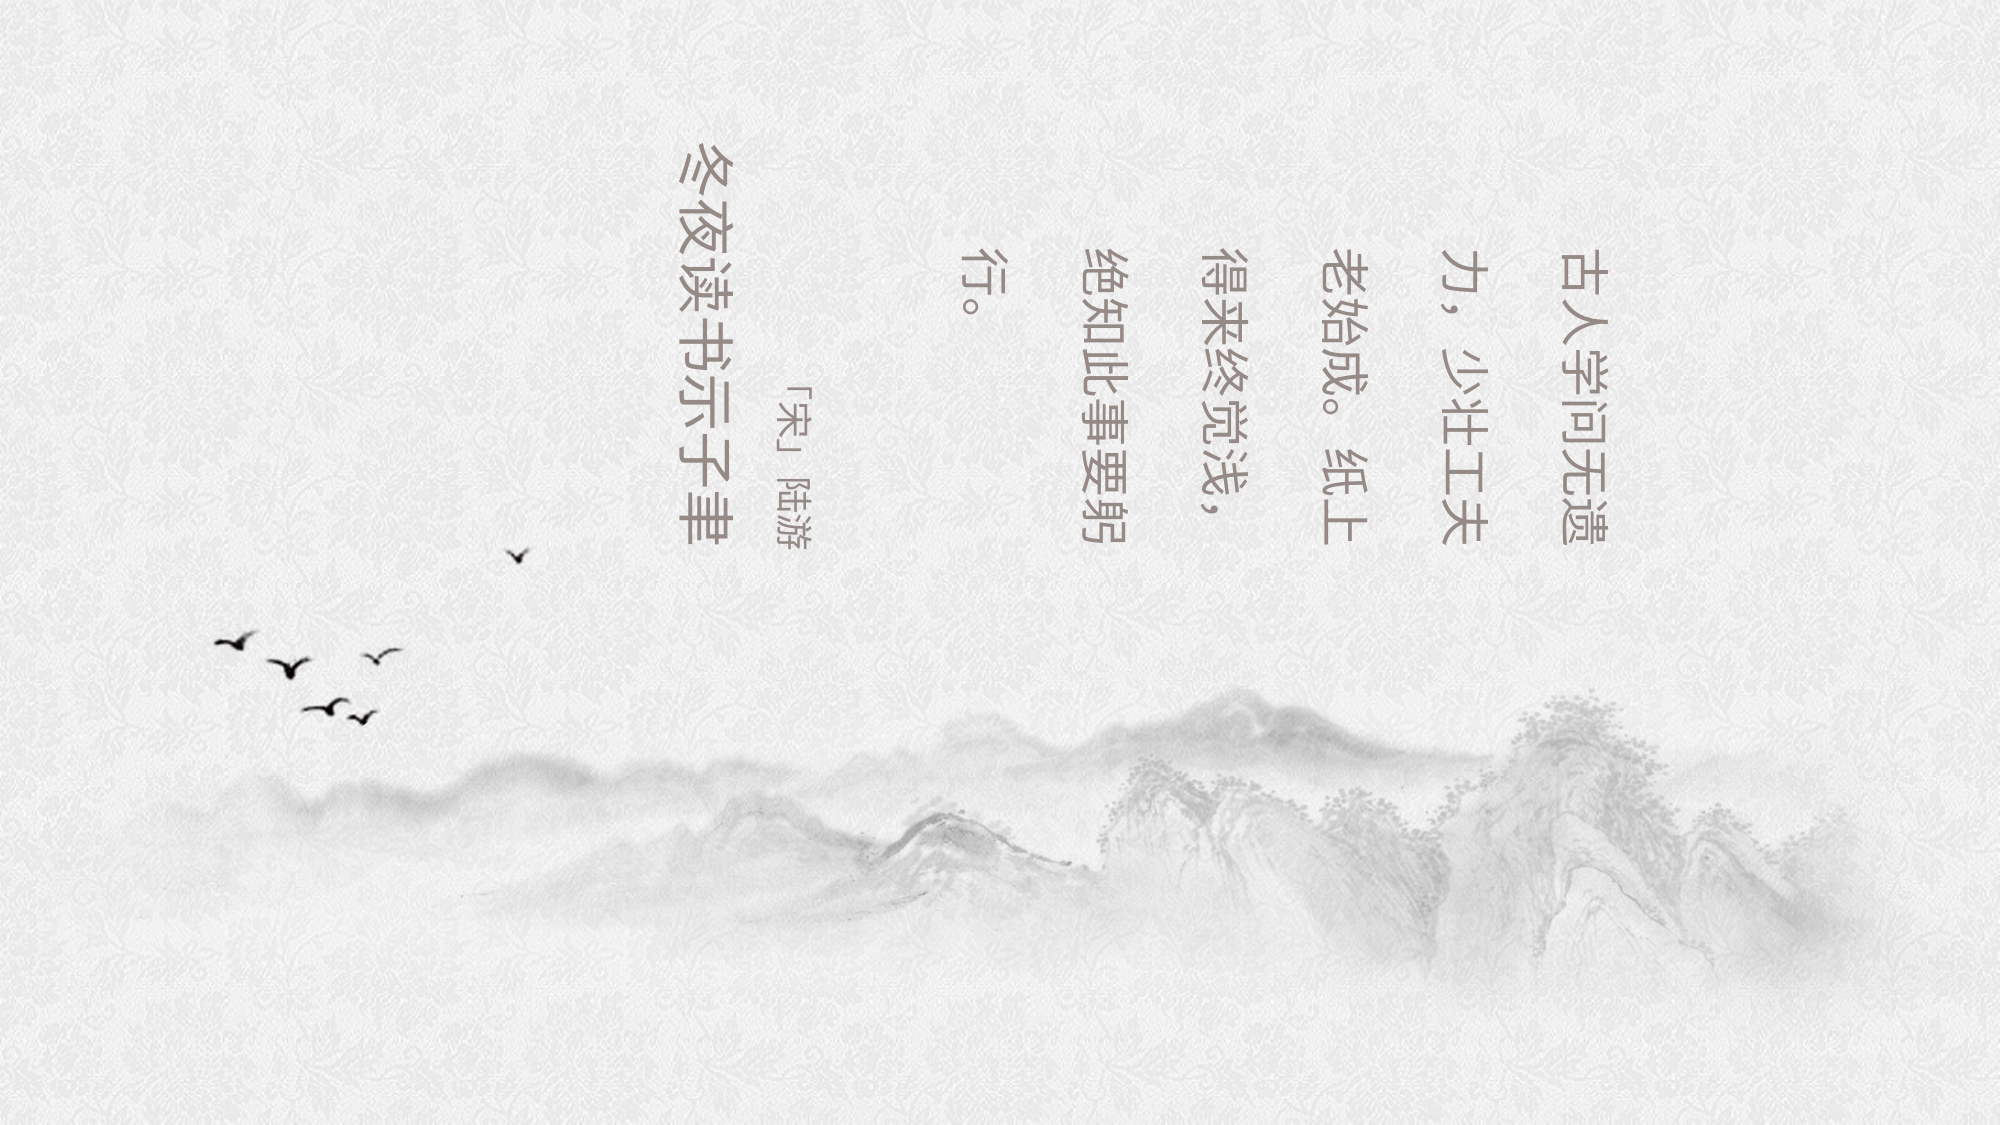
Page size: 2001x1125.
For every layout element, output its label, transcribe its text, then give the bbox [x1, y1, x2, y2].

text_box 冬夜读书示子聿 [648, 125, 750, 331]
text_box 古人学问无遗力，少壮工夫老始成。纸上得来终觉浅，绝知此事要躬行。 [926, 232, 1684, 331]
picture [0, 0, 2000, 1125]
